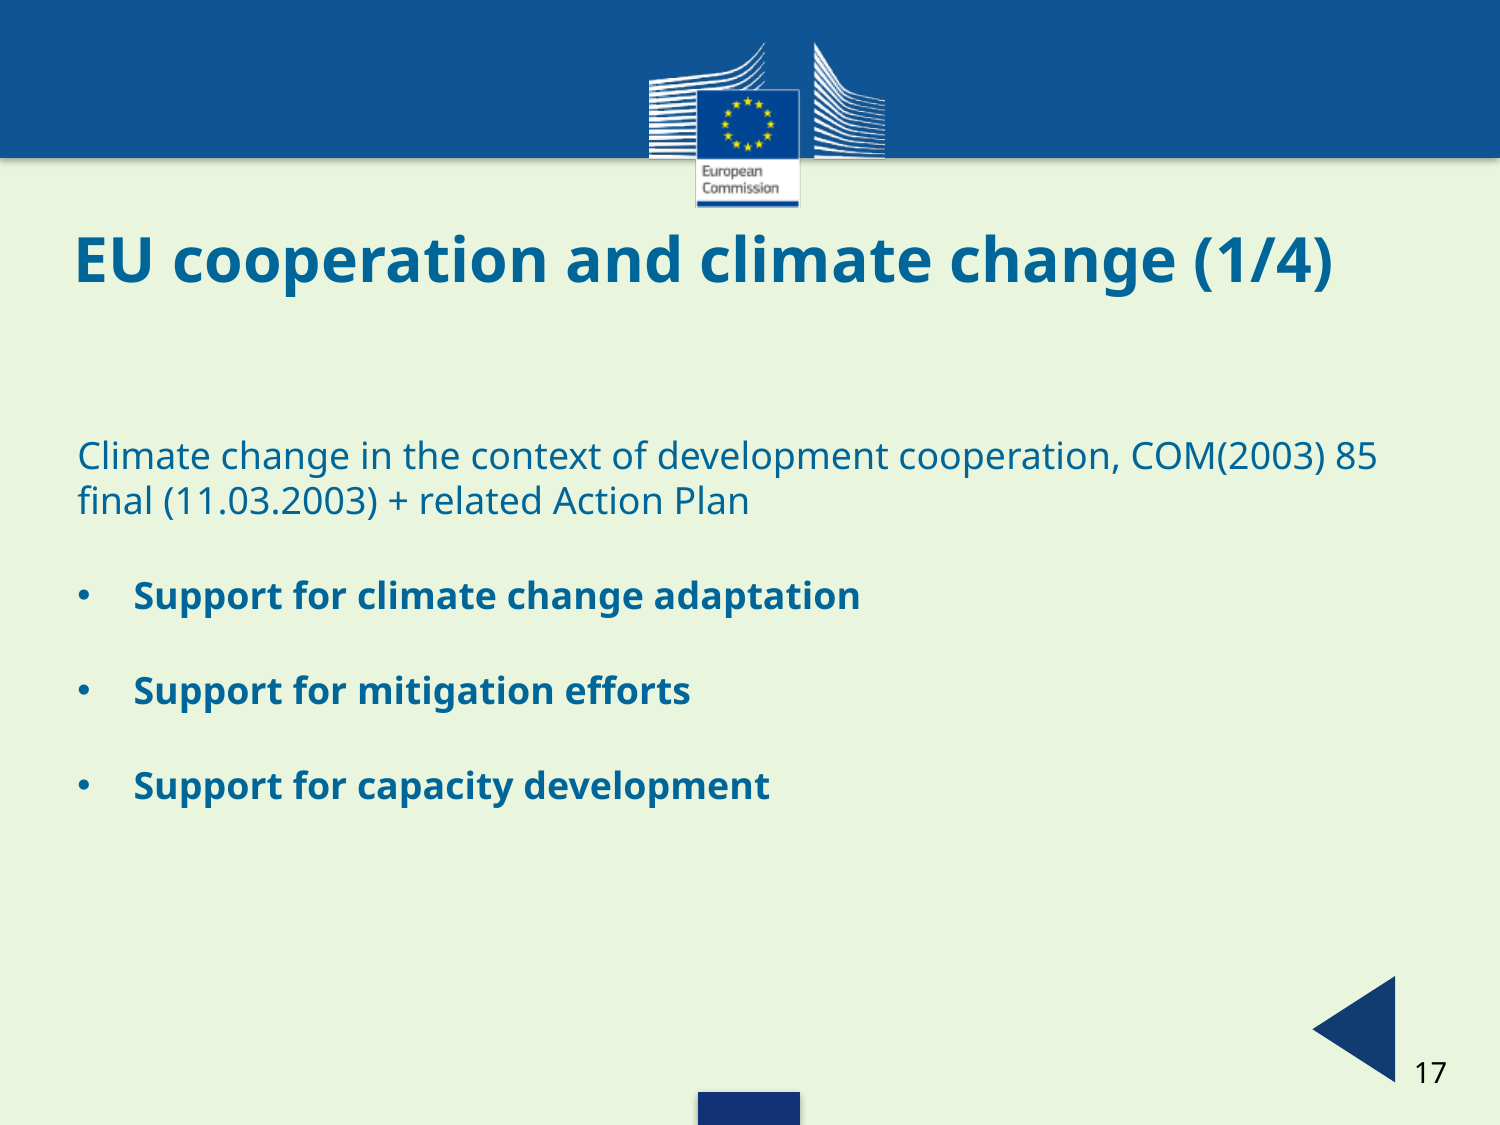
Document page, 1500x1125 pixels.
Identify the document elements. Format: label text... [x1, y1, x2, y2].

text_box Climate change in the context of development cooperation, COM(2003) 85 final (11.03.2003) + related Action Plan Support for climate change adaptation Support for mitigation efforts Support for capacity development [62, 424, 1463, 815]
text_box [1312, 976, 1396, 1083]
slide_number 17 [1374, 1046, 1463, 1125]
picture [649, 42, 885, 155]
title EU cooperation and climate change (1/4) [0, 155, 1500, 359]
